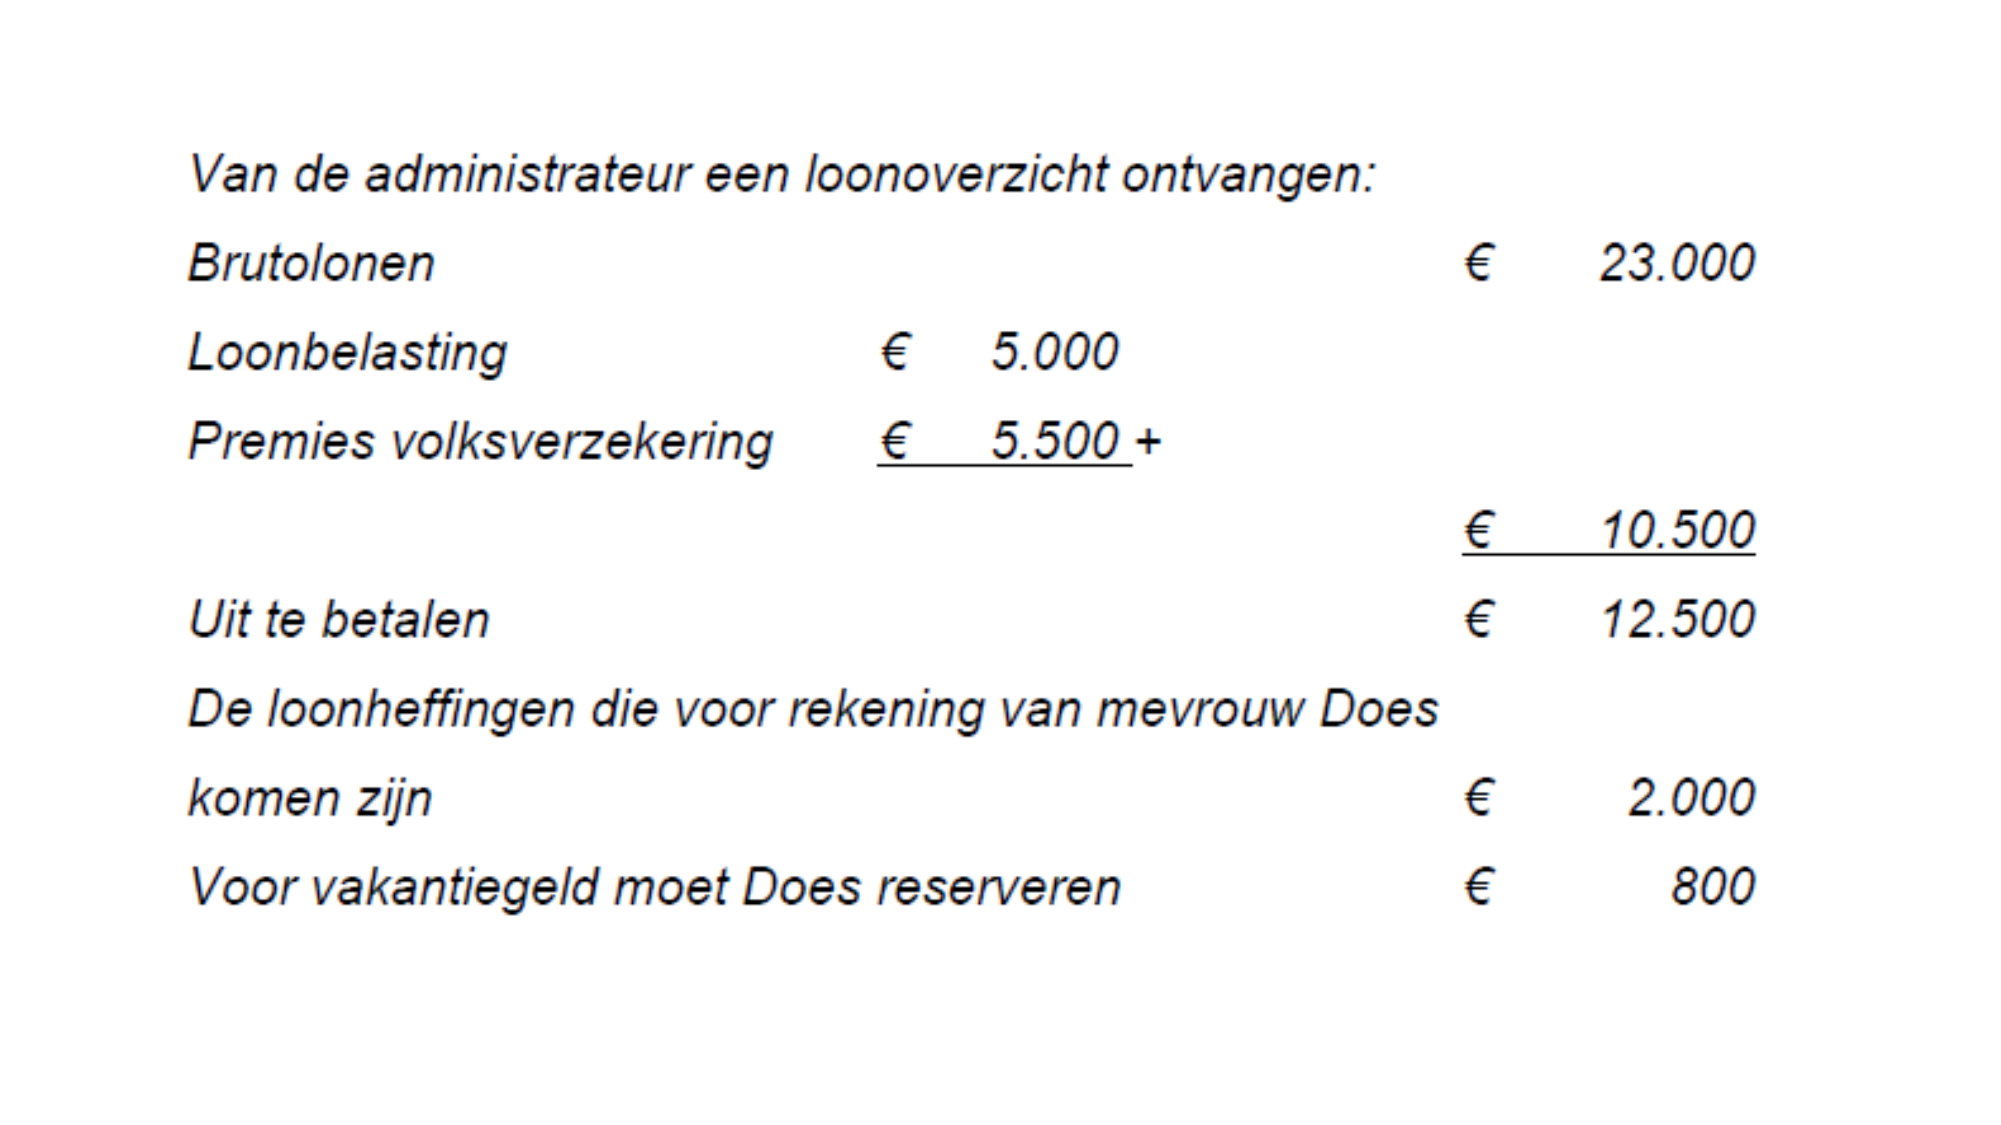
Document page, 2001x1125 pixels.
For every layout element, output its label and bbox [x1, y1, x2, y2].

picture [166, 116, 1825, 959]
